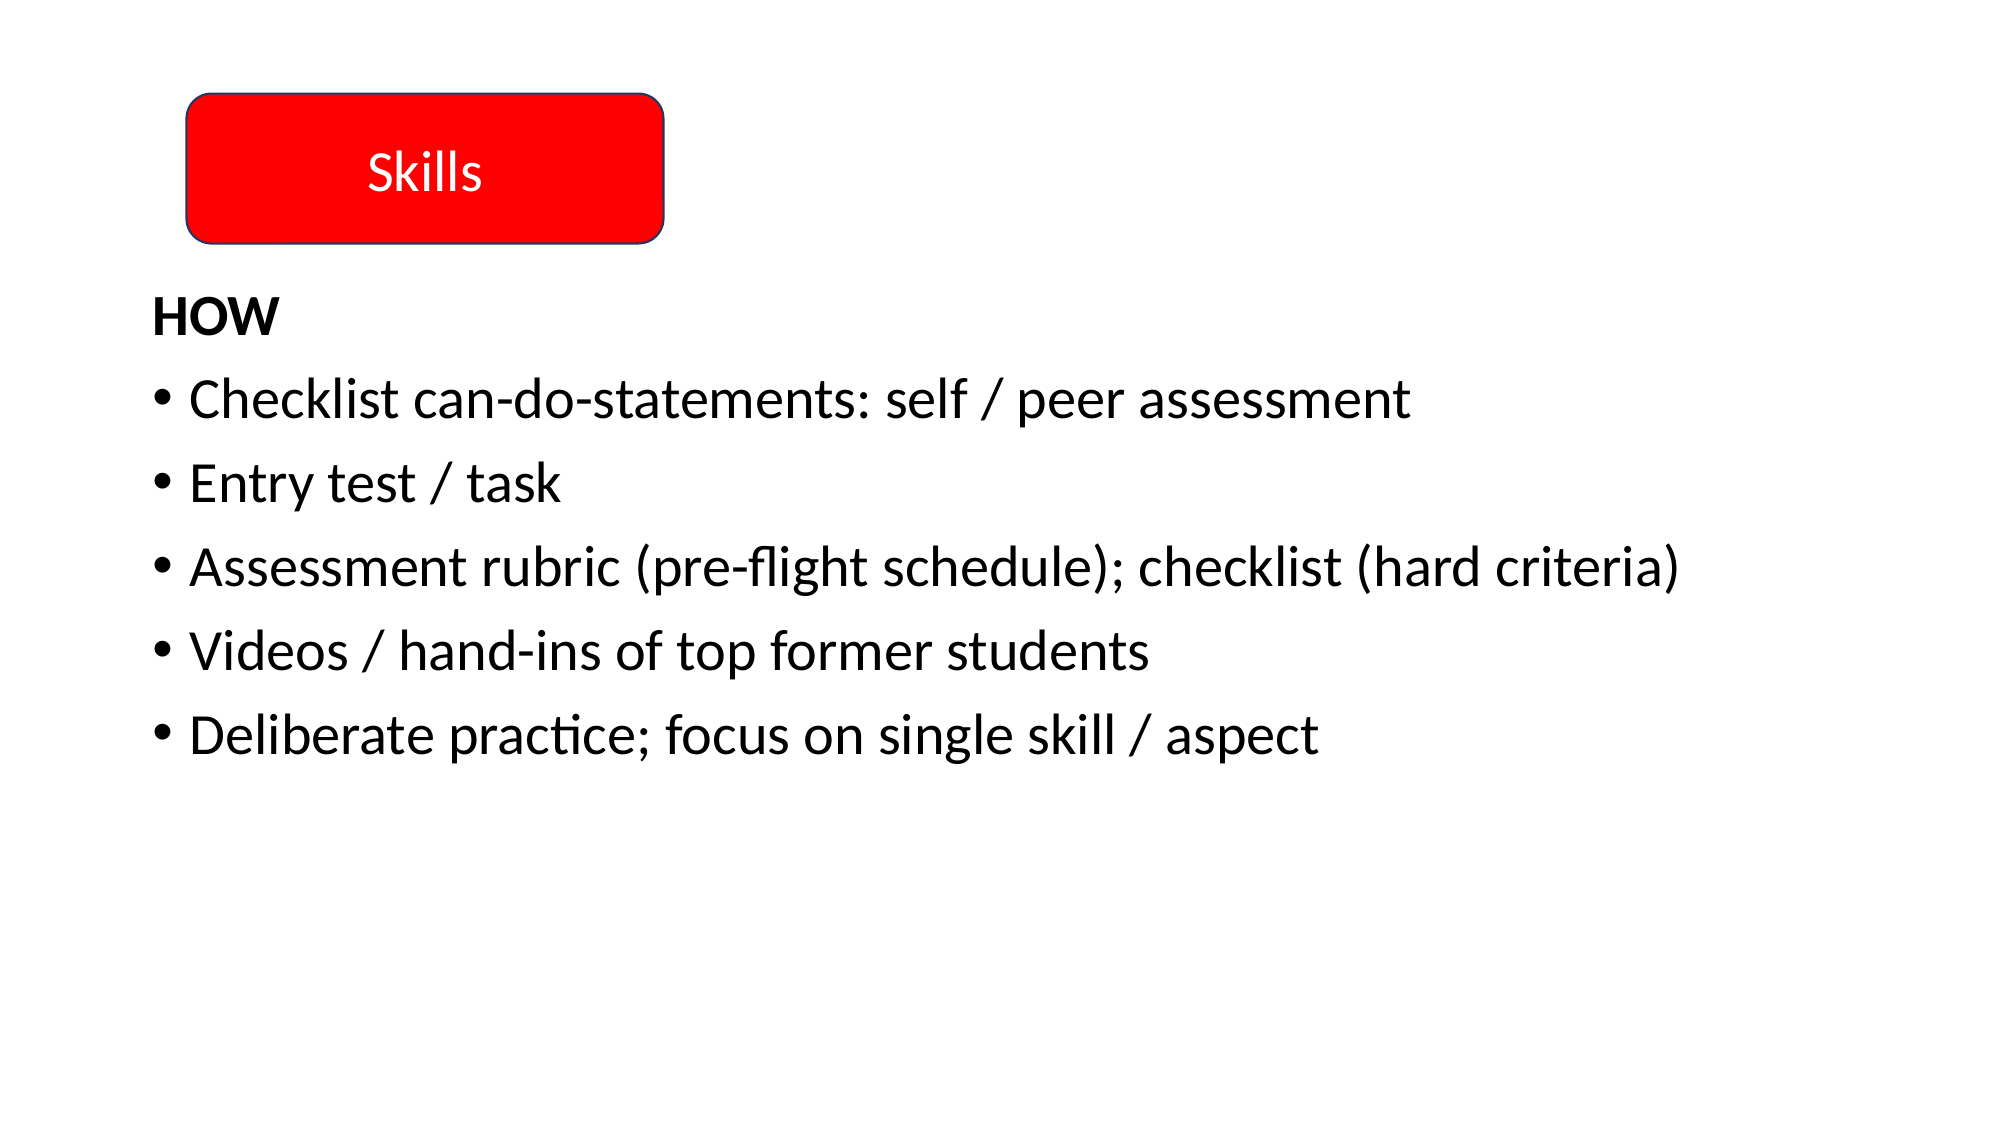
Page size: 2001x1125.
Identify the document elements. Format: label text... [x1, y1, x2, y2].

text_box Skills [186, 93, 664, 244]
list HOW Checklist can-do-statements: self / peer assessment Entry test / task Assessment rubric (pre-flight schedule); checklist (hard criteria) Videos / hand-ins of top former students Deliberate practice; focus on single skill / aspect [137, 277, 1863, 992]
